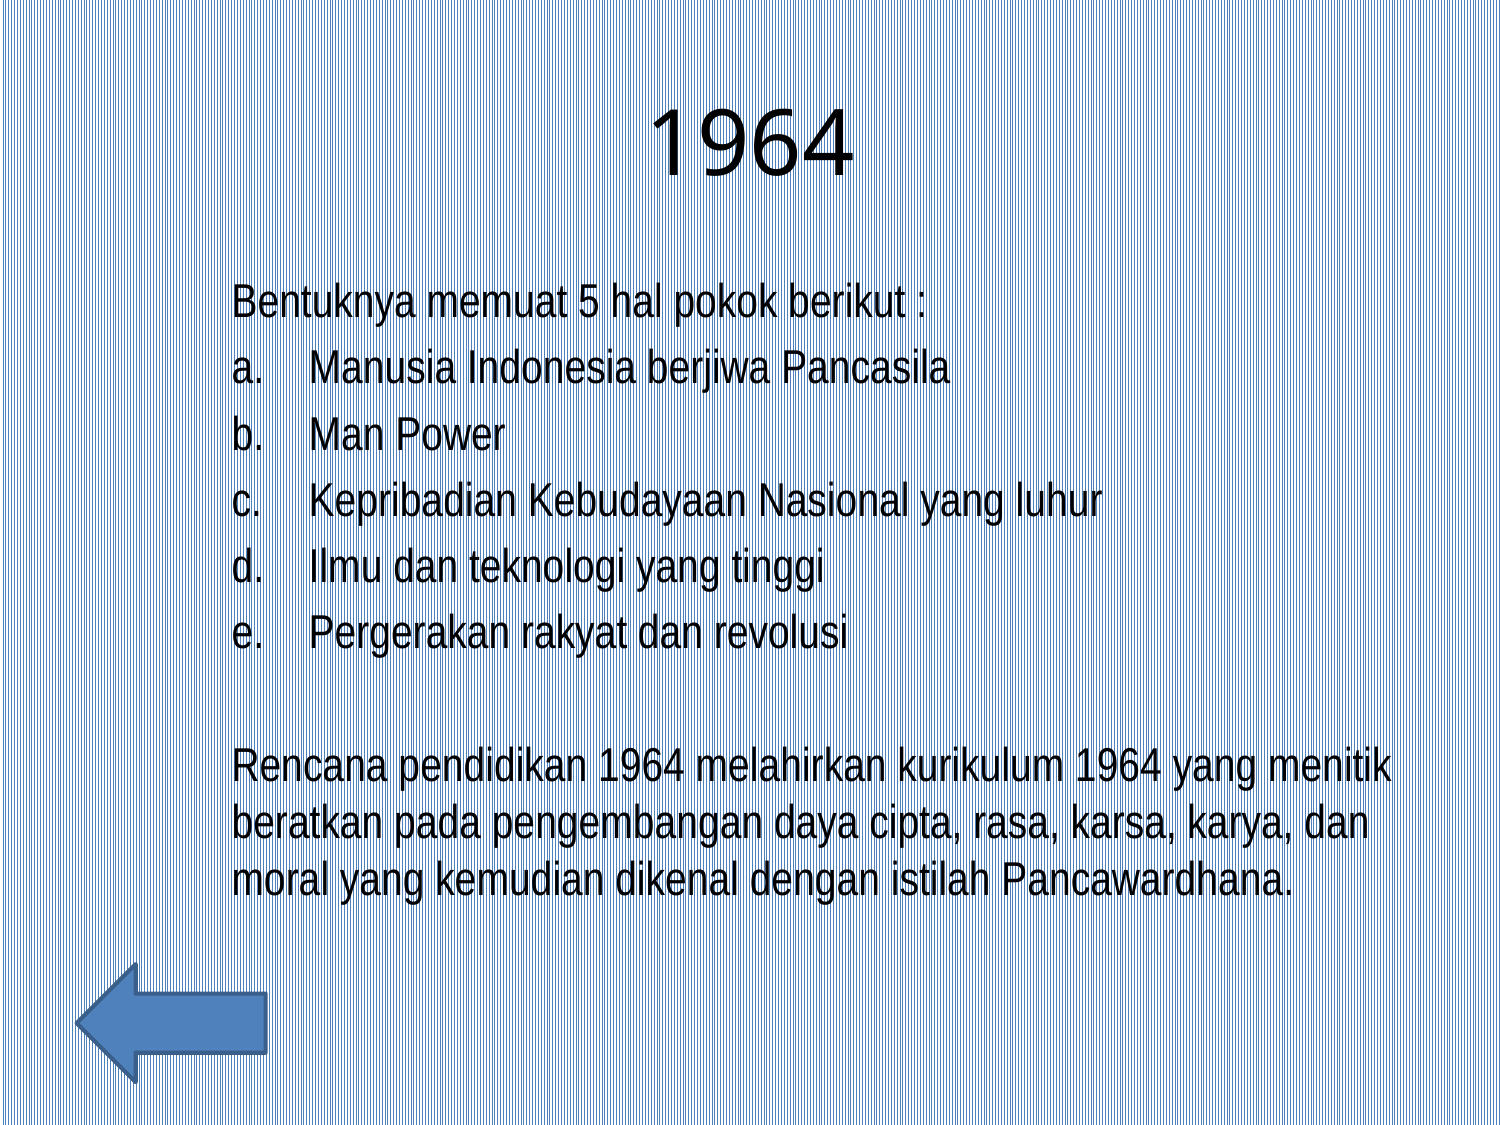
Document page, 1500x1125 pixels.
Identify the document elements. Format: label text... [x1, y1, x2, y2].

title 1964 [75, 45, 1425, 233]
text_box [74, 962, 268, 1085]
list Bentuknya memuat 5 hal pokok berikut : Manusia Indonesia berjiwa Pancasila Man Power Kepribadian Kebudayaan Nasional yang luhur Ilmu dan teknologi yang tinggi Pergerakan rakyat dan revolusi Rencana pendidikan 1964 melahirkan kurikulum 1964 yang menitik beratkan pada pengembangan daya cipta, rasa, karsa, karya, dan moral yang kemudian dikenal dengan istilah Pancawardhana. [216, 262, 1412, 1005]
